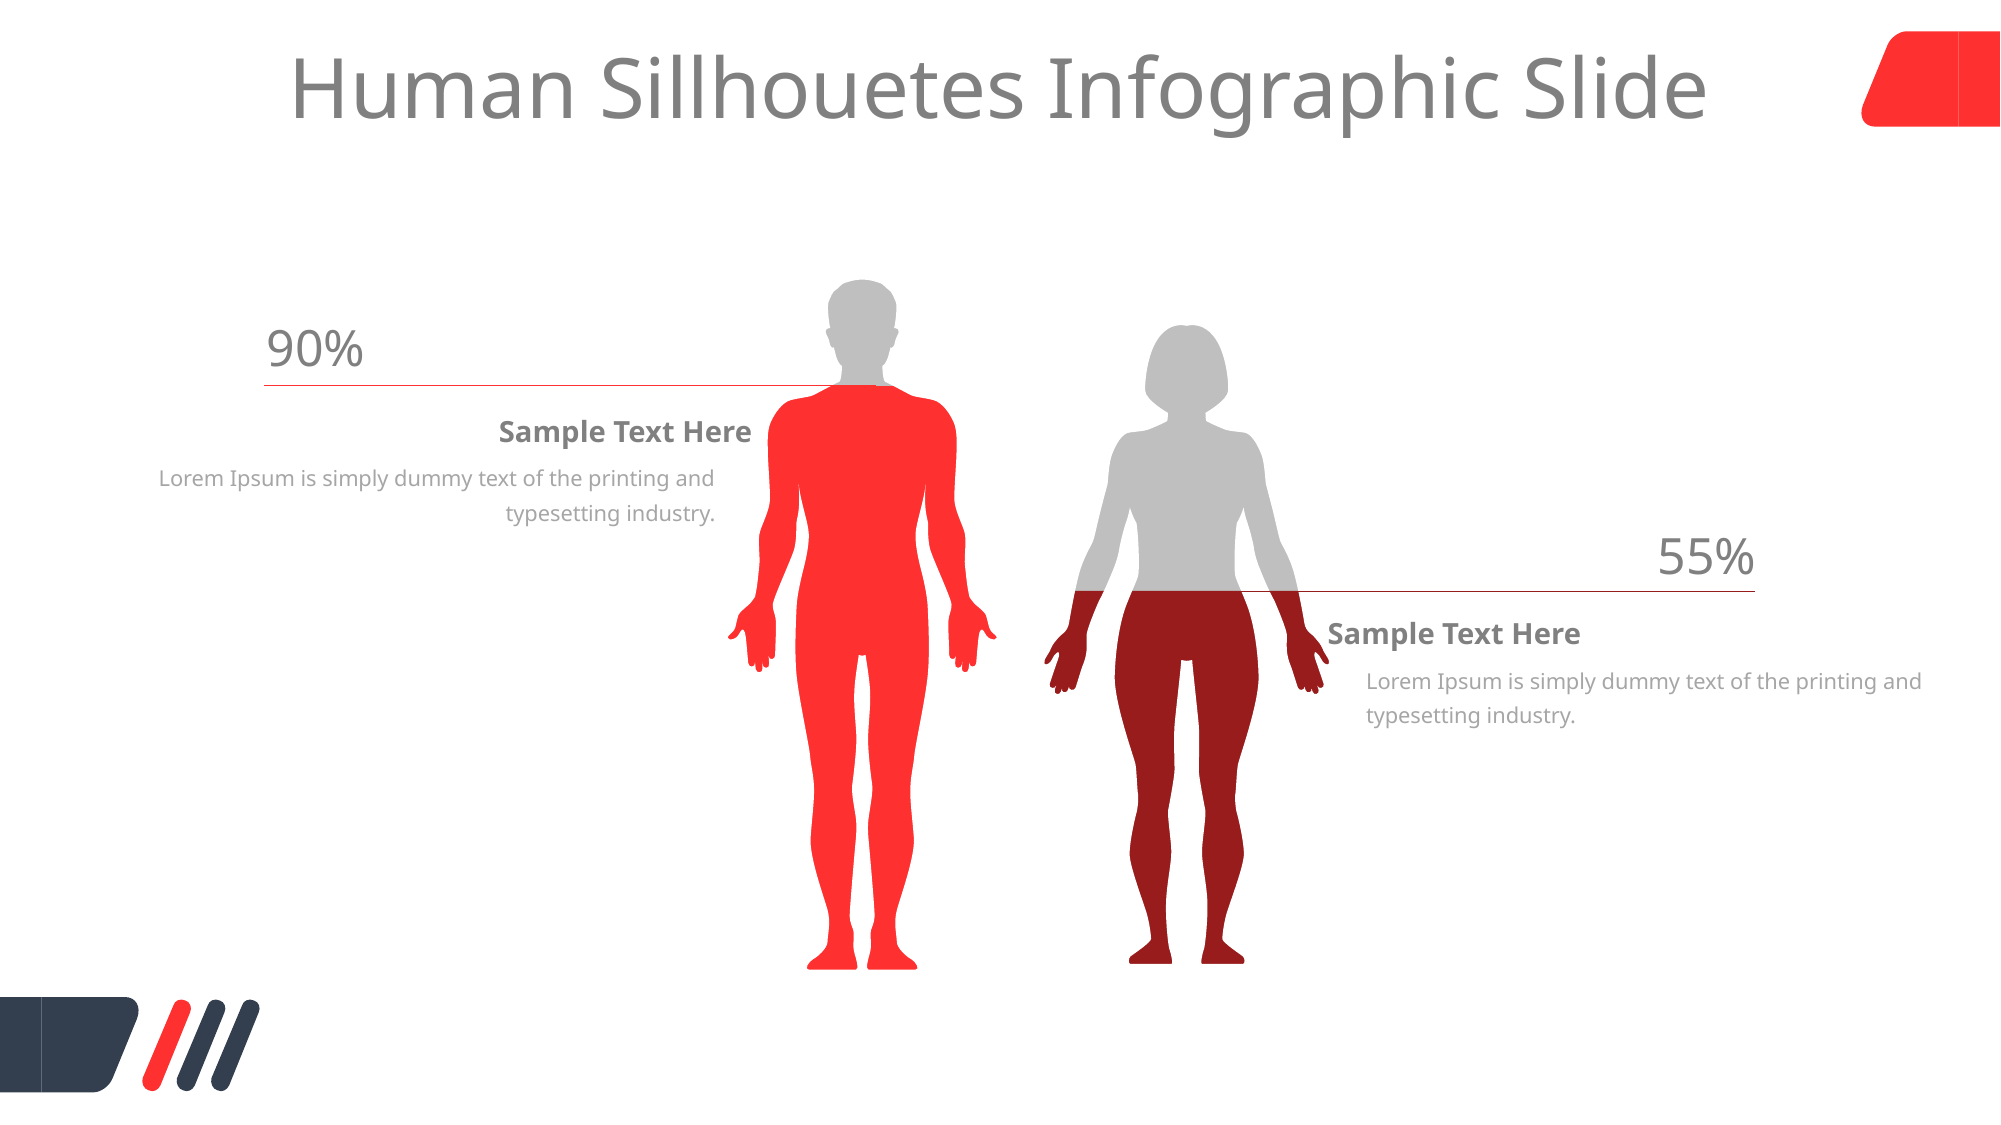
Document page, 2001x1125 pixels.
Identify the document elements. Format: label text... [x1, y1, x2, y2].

text_box [729, 386, 996, 969]
text_box [826, 280, 898, 386]
text_box [1271, 592, 1323, 693]
text_box [1115, 590, 1258, 963]
text_box Human Sillhouetes Infographic Slide [273, 28, 1727, 143]
text_box Lorem Ipsum is simply dummy text of the printing and typesetting industry. [140, 457, 716, 526]
text_box Lorem Ipsum is simply dummy text of the printing and typesetting industry. [1366, 659, 1941, 728]
text_box Sample Text Here [483, 405, 767, 456]
text_box 90% [251, 308, 380, 384]
text_box [1011, 226, 1363, 986]
text_box [1076, 326, 1297, 590]
text_box Sample Text Here [1312, 608, 1596, 658]
text_box [696, 248, 1028, 991]
text_box 55% [1642, 517, 1772, 592]
text_box [1045, 590, 1103, 693]
